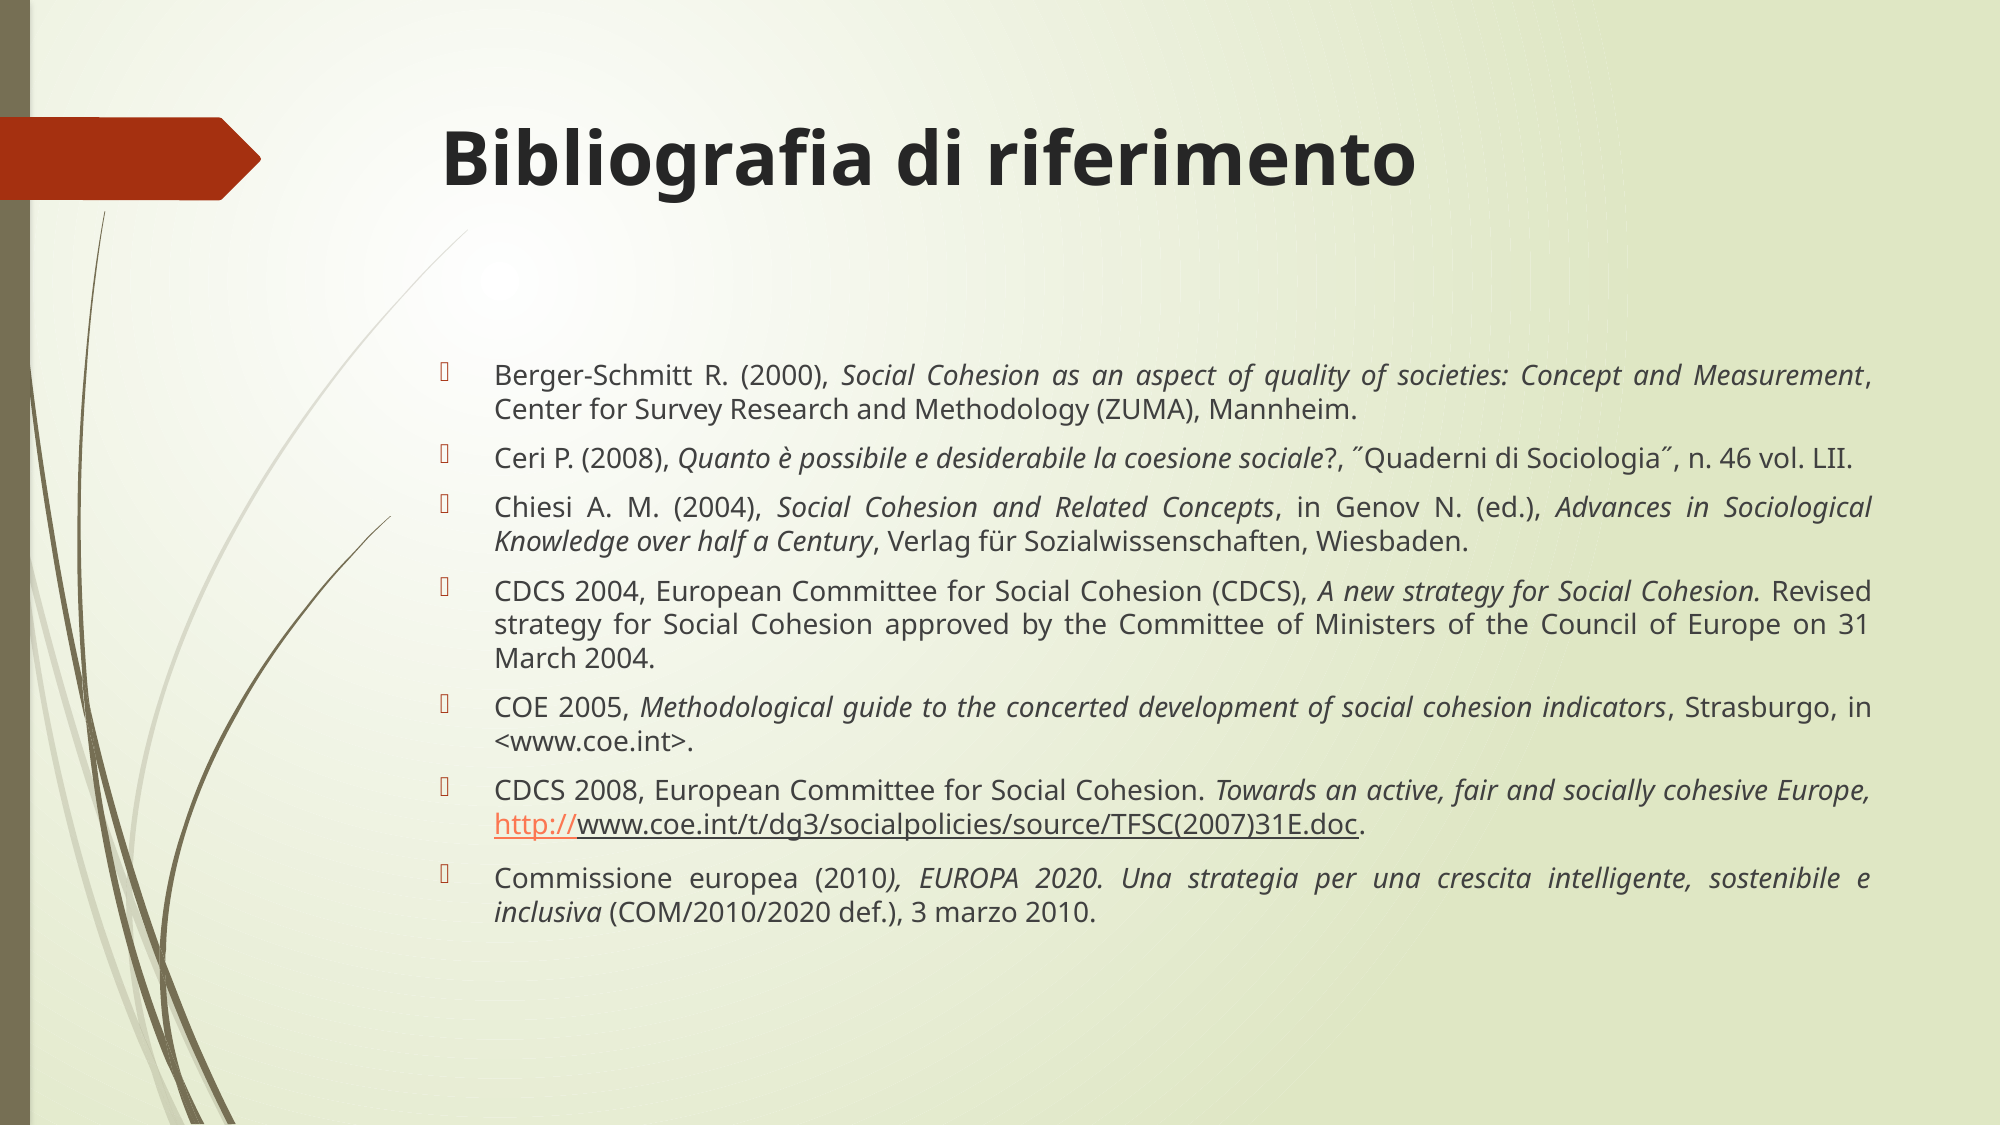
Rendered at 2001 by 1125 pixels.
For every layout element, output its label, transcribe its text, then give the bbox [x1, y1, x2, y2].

title Bibliografia di riferimento [425, 102, 1888, 313]
list Berger-Schmitt R. (2000), Social Cohesion as an aspect of quality of societies: Concept and Measurement, Center for Survey Research and Methodology (ZUMA), Mannheim. Ceri P. (2008), Quanto è possibile e desiderabile la coesione sociale?, ˝Quaderni di Sociologia˝, n. 46 vol. LII. Chiesi A. M. (2004), Social Cohesion and Related Concepts, in Genov N. (ed.), Advances in Sociological Knowledge over half a Century, Verlag für Sozialwissenschaften, Wiesbaden. CDCS 2004, European Committee for Social Cohesion (CDCS), A new strategy for Social Cohesion. Revised strategy for Social Cohesion approved by the Committee of Ministers of the Council of Europe on 31 March 2004. COE 2005, Methodological guide to the concerted development of social cohesion indicators, Strasburgo, in <www.coe.int>. CDCS 2008, European Committee for Social Cohesion. Towards an active, fair and socially cohesive Europe, http://www.coe.int/t/dg3/socialpolicies/source/TFSC(2007)31E.doc. Commissione europea (2010), EUROPA 2020. Una strategia per una crescita intelligente, sostenibile e inclusiva (COM/2010/2020 def.), 3 marzo 2010. [424, 350, 1888, 970]
